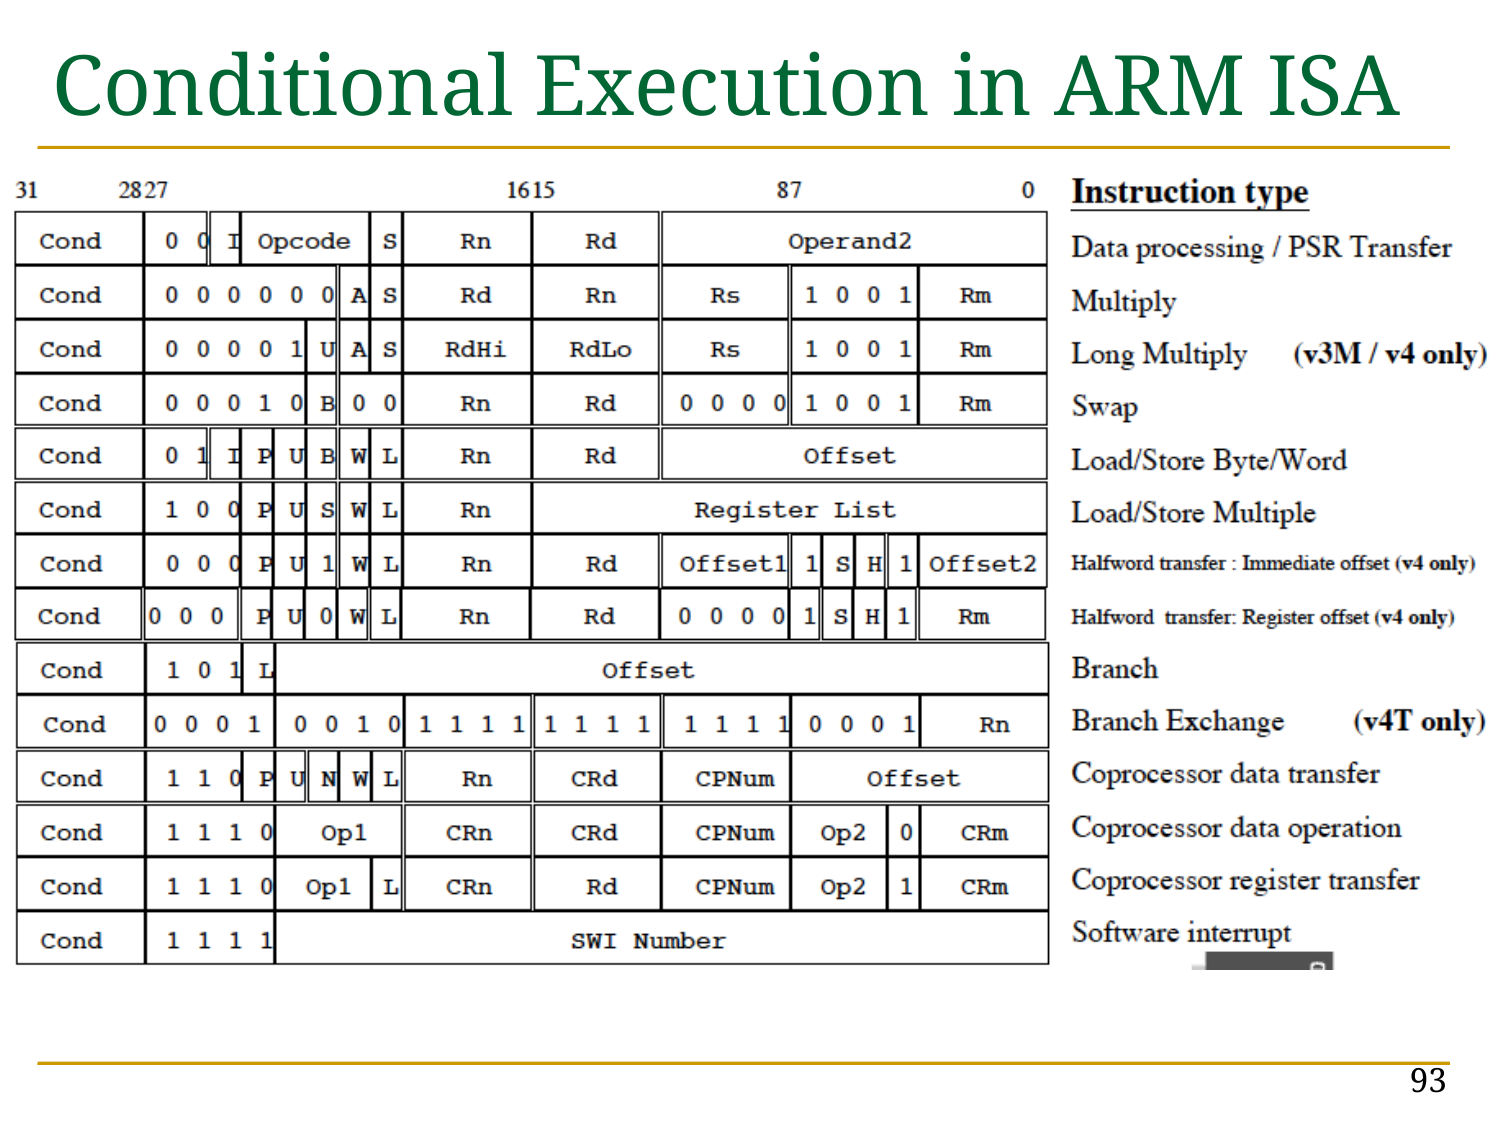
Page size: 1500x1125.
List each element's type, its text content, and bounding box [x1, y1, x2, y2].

title Conditional Execution in ARM ISA [37, 24, 1450, 152]
picture [0, 153, 1500, 971]
slide_number 93 [1111, 1036, 1462, 1112]
